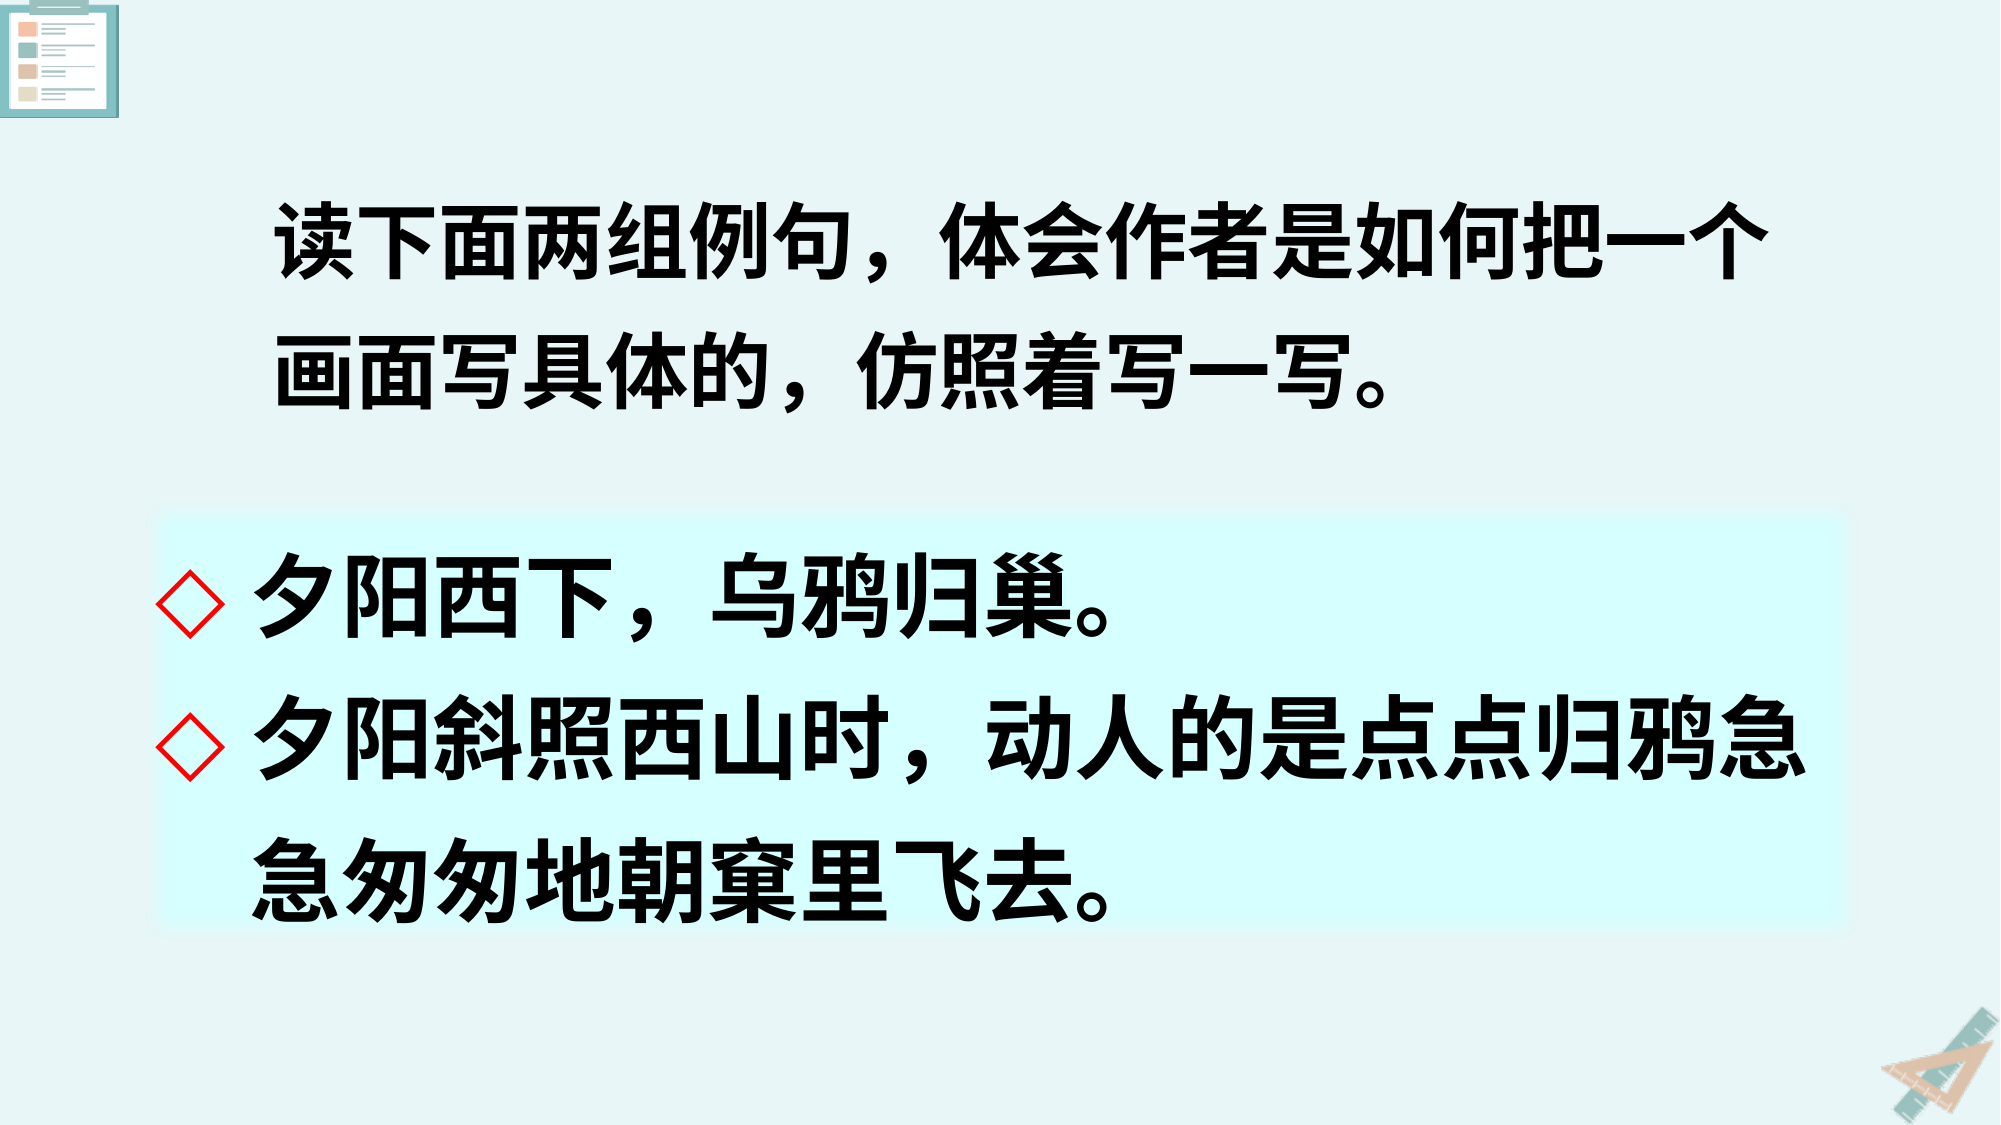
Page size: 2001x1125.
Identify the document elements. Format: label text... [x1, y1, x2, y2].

text_box 读下面两组例句，体会作者是如何把一个画面写具体的，仿照着写一写。 [257, 151, 1824, 427]
picture [0, 0, 119, 119]
text_box 夕阳西下，乌鸦归巢。 夕阳斜照西山时，动人的是点点归鸦急急匆匆地朝窠里飞去。 [172, 529, 1830, 913]
picture [1881, 1006, 2000, 1125]
